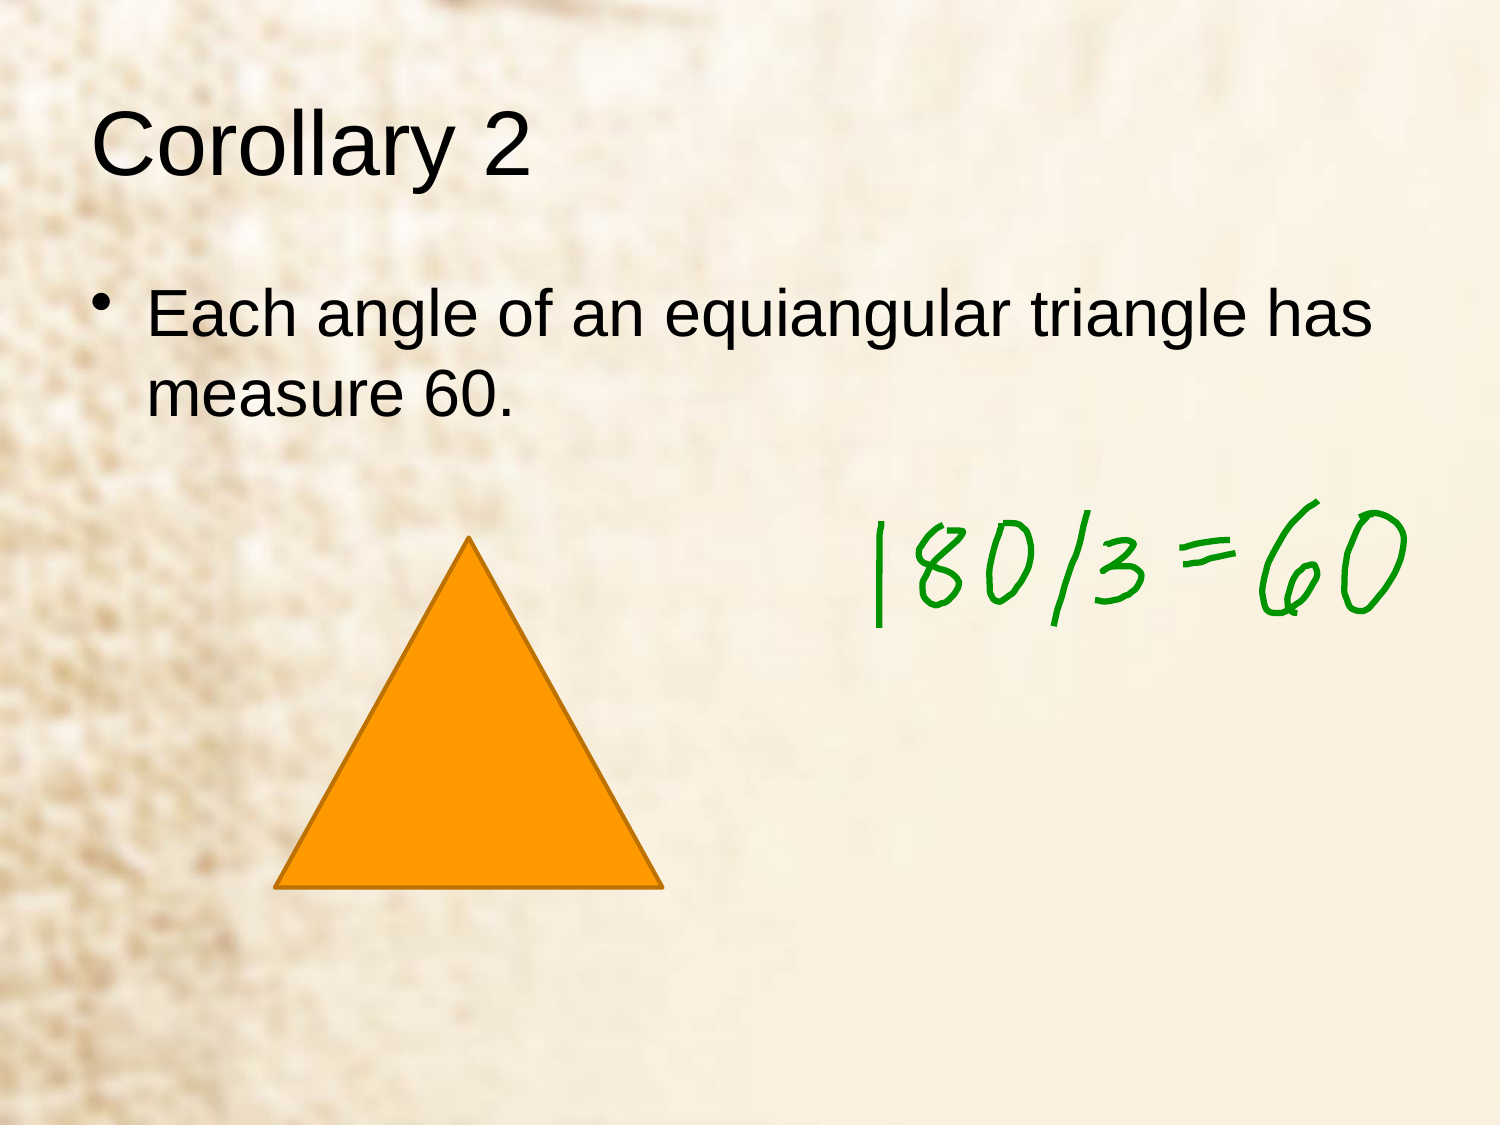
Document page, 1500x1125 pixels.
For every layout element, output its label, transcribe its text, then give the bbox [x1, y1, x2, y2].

text_box [1261, 500, 1319, 614]
text_box [1094, 539, 1143, 603]
text_box [1179, 539, 1230, 549]
list Each angle of an equiangular triangle has measure 60. [74, 262, 1426, 1006]
text_box [1343, 512, 1405, 612]
text_box [1183, 552, 1236, 566]
text_box [988, 522, 1032, 603]
text_box [1052, 510, 1089, 627]
picture [0, 0, 1500, 1125]
text_box [273, 535, 665, 890]
title Corollary 2 [74, 44, 1426, 233]
text_box [918, 524, 964, 606]
text_box [878, 521, 882, 628]
